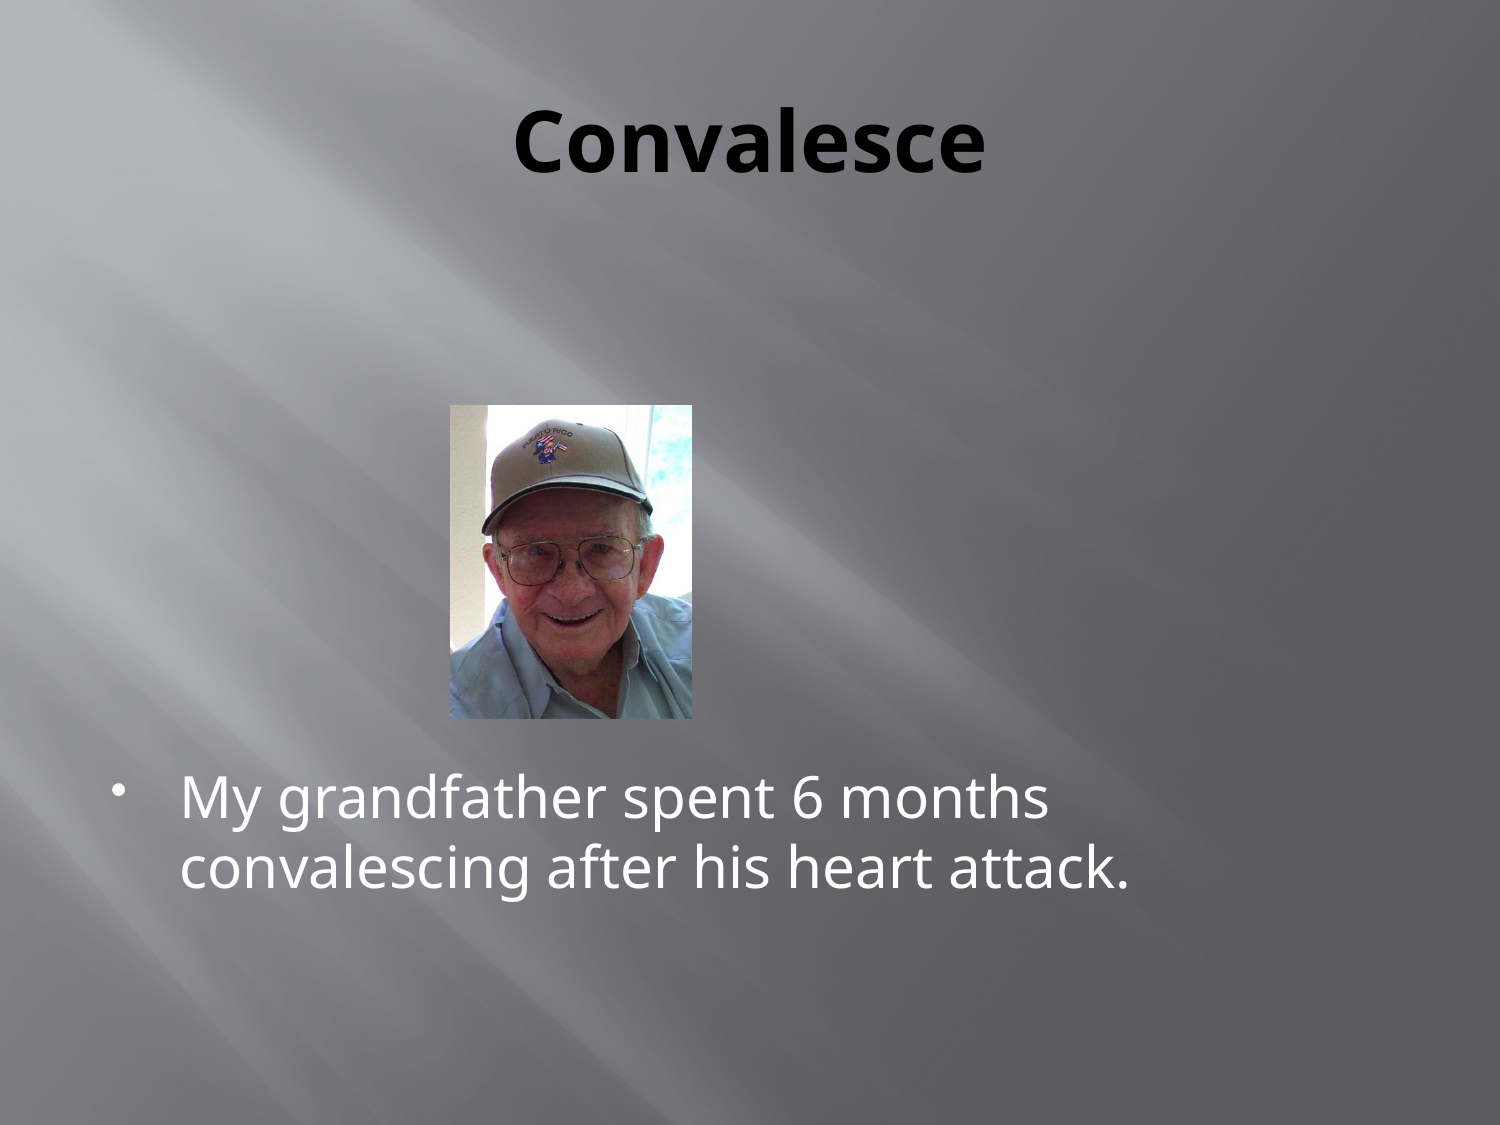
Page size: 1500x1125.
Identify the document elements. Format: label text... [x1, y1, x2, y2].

picture [449, 405, 692, 720]
list My grandfather spent 6 months convalescing after his heart attack. [75, 262, 1425, 1035]
title Convalesce [75, 45, 1425, 233]
